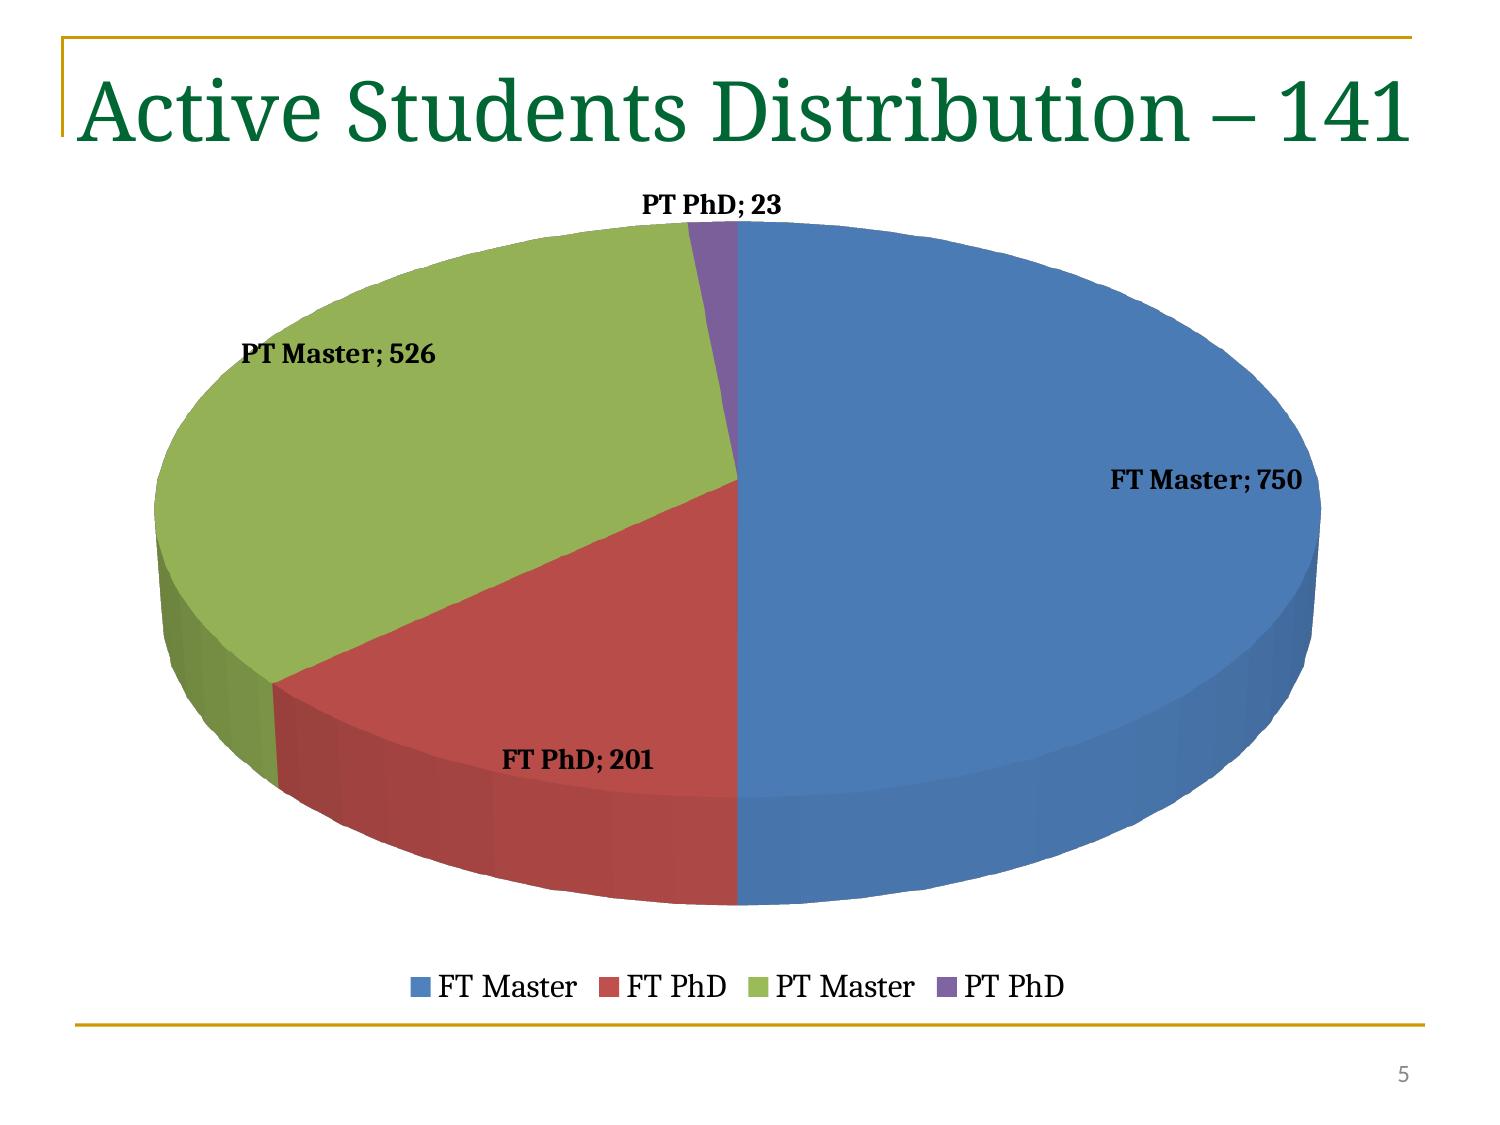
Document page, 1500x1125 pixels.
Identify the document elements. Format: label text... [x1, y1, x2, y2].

text_box Active Students Distribution – 141 [62, 50, 1500, 189]
chart [62, 162, 1413, 1013]
text_box 5 [1074, 1042, 1425, 1103]
